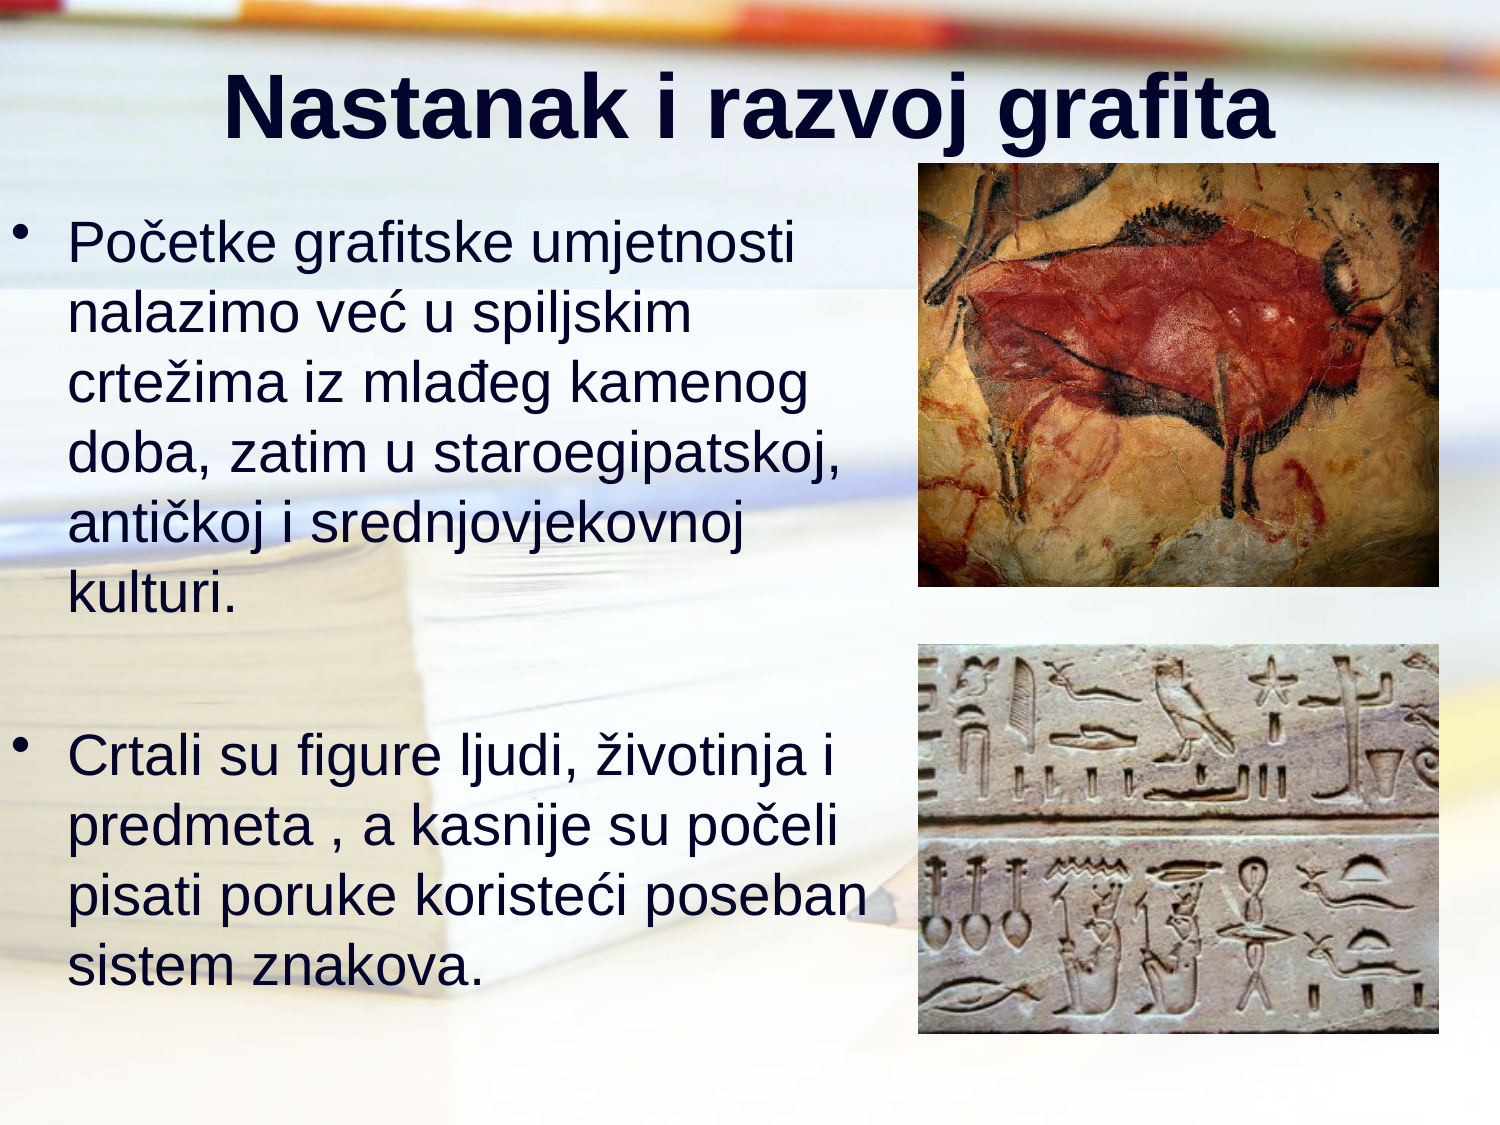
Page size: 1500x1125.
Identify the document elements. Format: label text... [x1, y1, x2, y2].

list Početke grafitske umjetnosti nalazimo već u spiljskim crtežima iz mlađeg kamenog doba, zatim u staroegipatskoj, antičkoj i srednjovjekovnoj kulturi. Crtali su figure ljudi, životinja i predmeta , a kasnije su počeli pisati poruke koristeći poseban sistem znakova. [0, 196, 935, 1125]
title Nastanak i razvoj grafita [112, 41, 1388, 162]
picture [0, 0, 1500, 1125]
